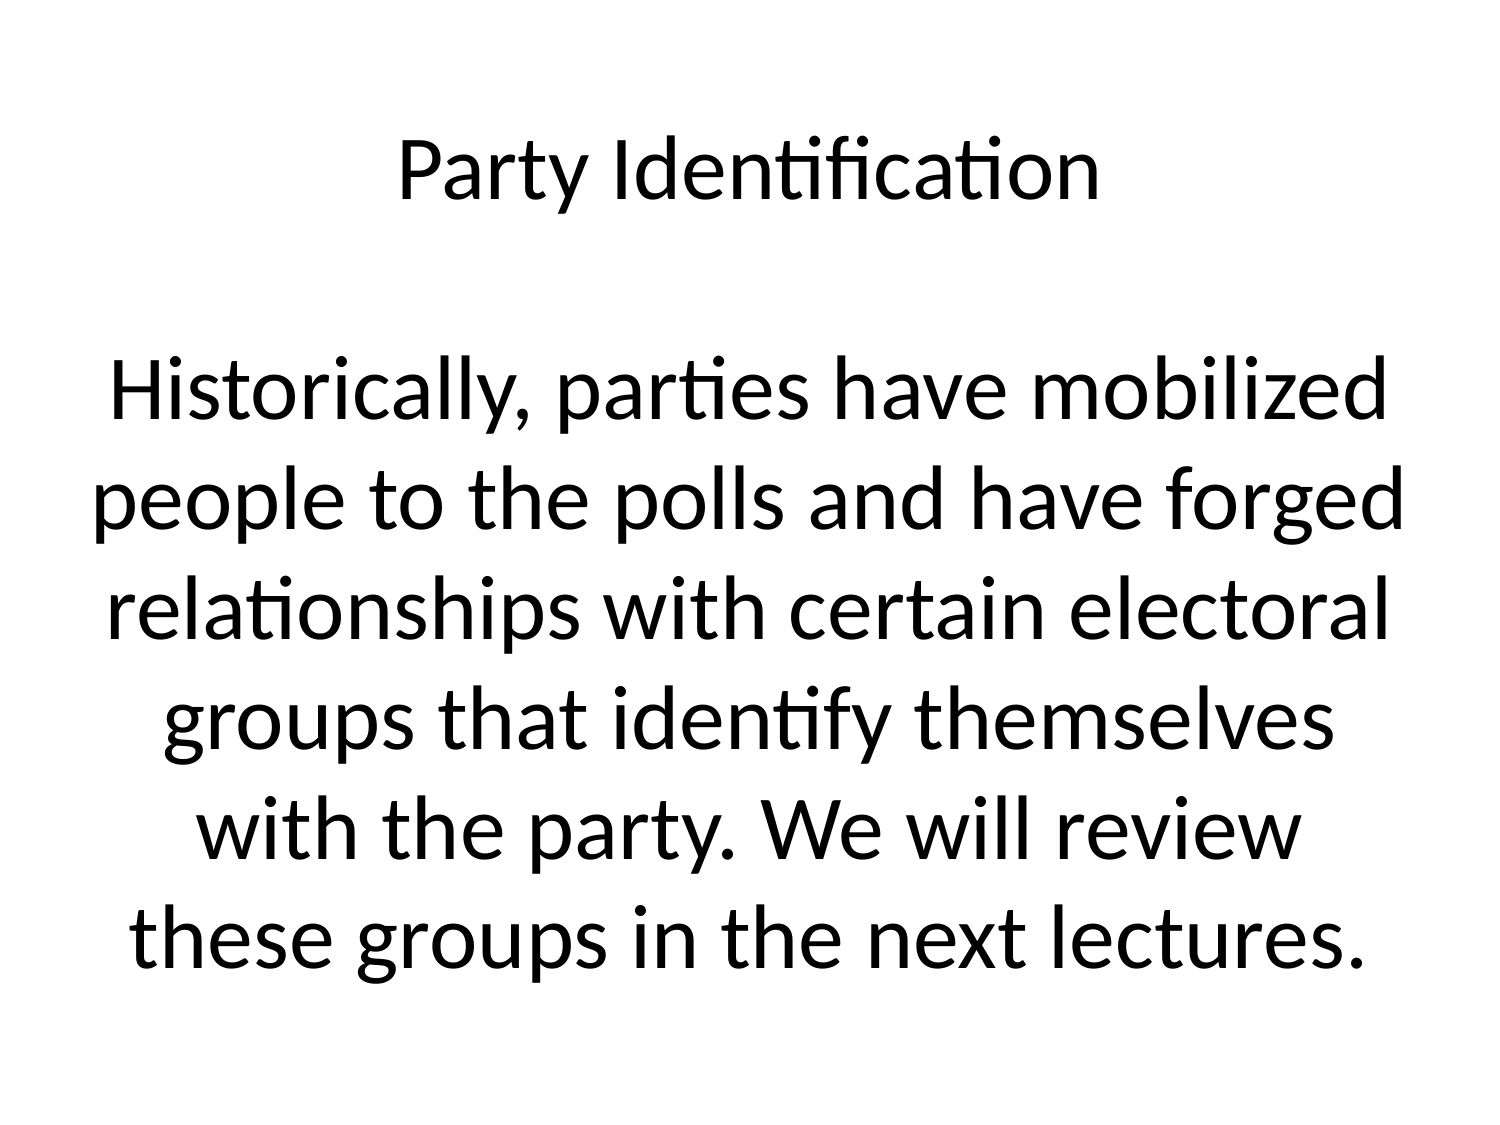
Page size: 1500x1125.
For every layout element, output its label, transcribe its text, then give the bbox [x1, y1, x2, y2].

title Party Identification Historically, parties have mobilized people to the polls and have forged relationships with certain electoral groups that identify themselves with the party. We will review these groups in the next lectures. [74, 44, 1426, 1051]
